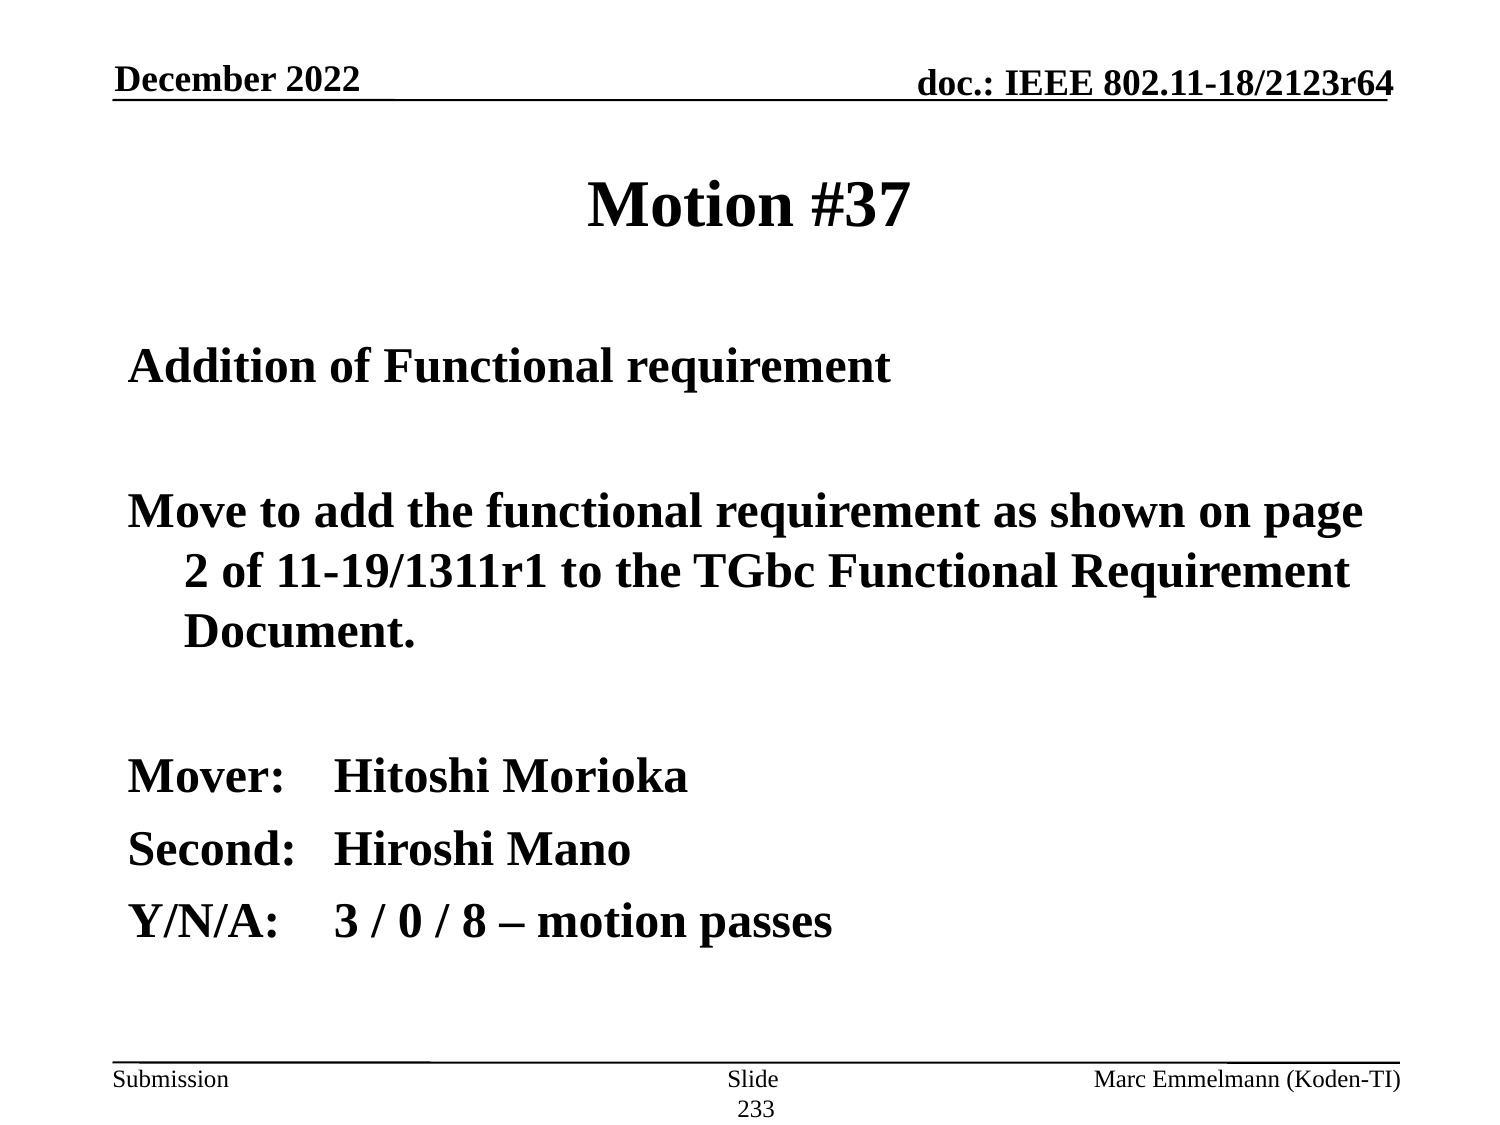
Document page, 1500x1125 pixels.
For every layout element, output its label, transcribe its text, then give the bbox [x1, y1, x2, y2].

title Motion #37 [112, 112, 1388, 288]
footer Marc Emmelmann (Koden-TI) [878, 1061, 1402, 1093]
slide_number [114, 54, 423, 100]
slide_number Slide 233 [712, 1061, 800, 1123]
list Addition of Functional requirement Move to add the functional requirement as shown on page 2 of 11-19/1311r1 to the TGbc Functional Requirement Document. Mover: Hitoshi Morioka Second: Hiroshi Mano Y/N/A: 3 / 0 / 8 – motion passes [112, 324, 1388, 1000]
